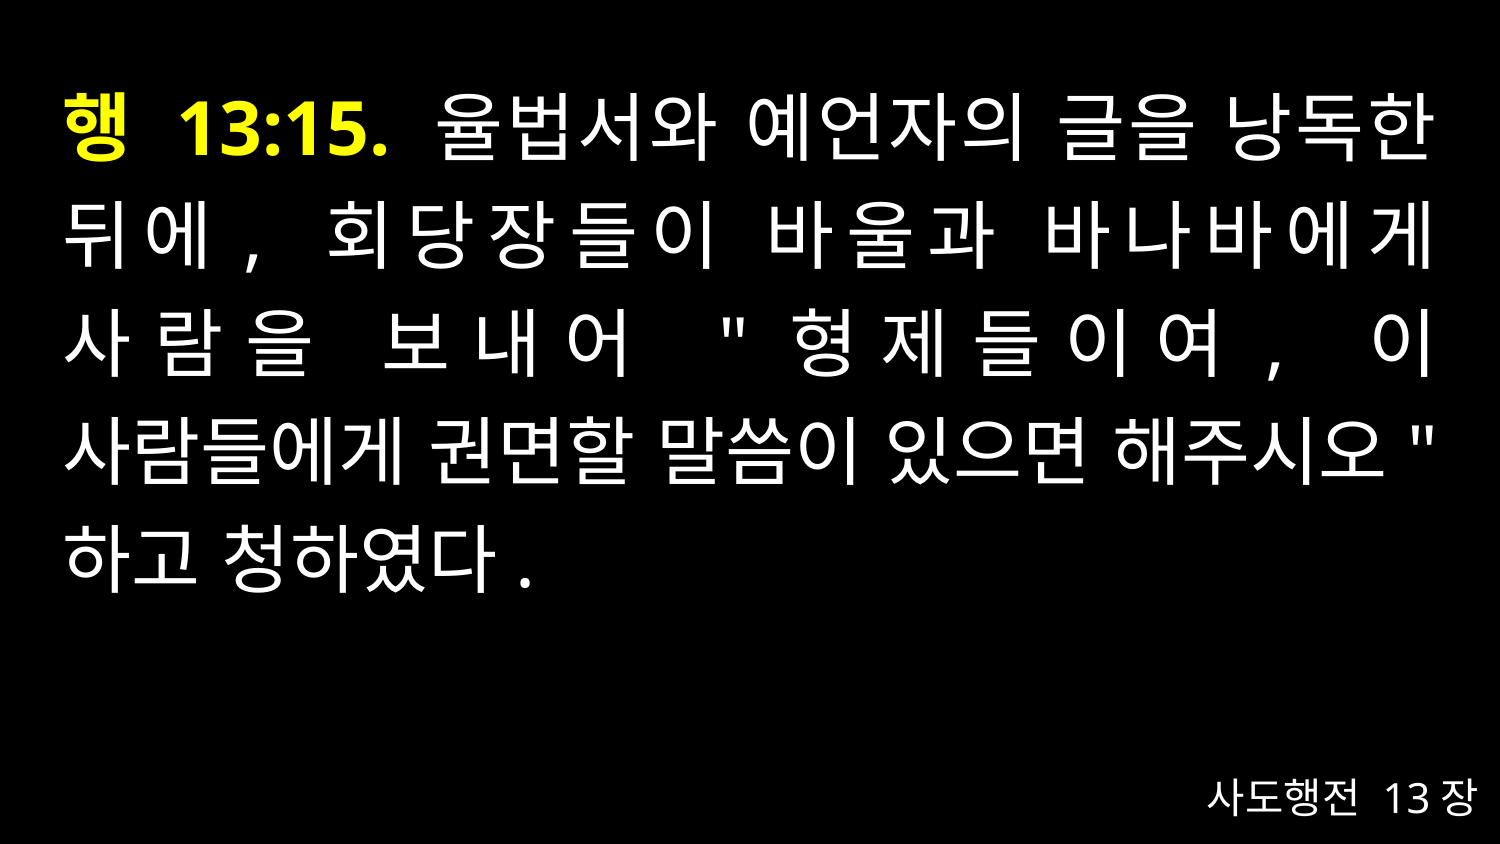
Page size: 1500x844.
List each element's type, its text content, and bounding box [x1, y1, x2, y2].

subtitle 사도행전 13장 [916, 770, 1500, 844]
title 행 13:15. 율법서와 예언자의 글을 낭독한 뒤에, 회당장들이 바울과 바나바에게 사람을 보내어 "형제들이여, 이 사람들에게 권면할 말씀이 있으면 해주시오" 하고 청하였다. [0, 0, 1500, 844]
